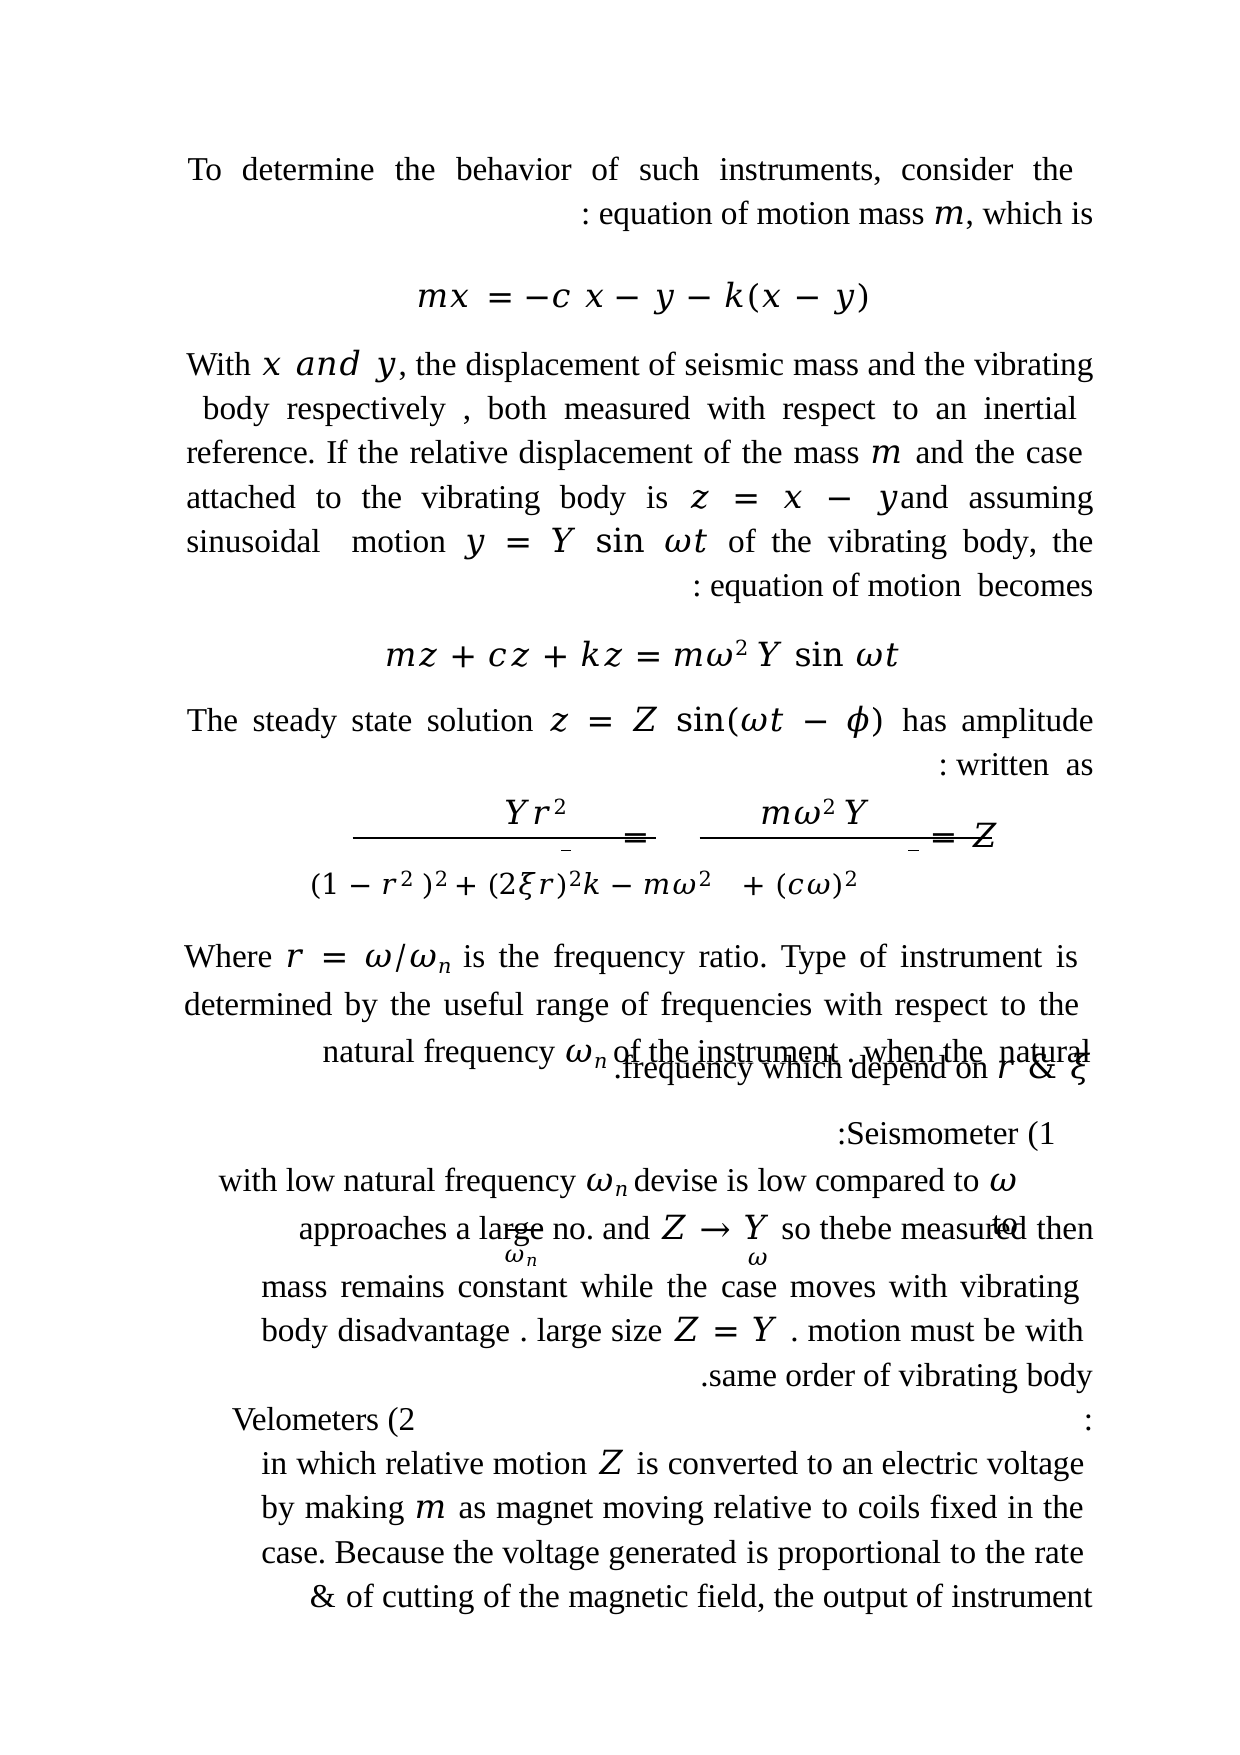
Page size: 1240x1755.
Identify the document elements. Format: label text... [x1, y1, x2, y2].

text_box : [1081, 1395, 1096, 1438]
text_box 𝜔𝑛 [500, 1246, 544, 1258]
text_box 2) Velometers [222, 1395, 418, 1438]
text_box 𝑘 − 𝑚𝜔2 + (𝑐𝜔)2 (1 − 𝑟2 )2 + (2𝜉𝑟)2 Where 𝑟 = 𝜔/𝜔𝑛 is the frequency ratio. Type of instrument is determined by the useful range of frequencies with respect to the natural frequency 𝜔𝑛 of the instrument . when the natural [174, 843, 1104, 1073]
text_box 𝑚𝜔2 𝑌 𝑌𝑟2 [451, 786, 880, 832]
text_box frequency which depend on 𝑟 & 𝜉. 1) Seismometer: with low natural frequency 𝜔𝑛 devise is low compared to 𝜔 to 𝜔 [181, 1043, 1100, 1271]
text_box mass remains constant while the case moves with vibrating body disadvantage . large size 𝑍 = 𝑌 . motion must be with same order of vibrating body. [260, 1258, 1095, 1393]
text_box 𝑍 = = [286, 812, 1002, 843]
text_box be measured then approaches a large no. and 𝑍 → 𝑌 so the [260, 1203, 1096, 1246]
text_box in which relative motion 𝑍 is converted to an electric voltage by making 𝑚 as magnet moving relative to coils fixed in the case. Because the voltage generated is proportional to the rate of cutting of the magnetic field, the output of instrument & [260, 1434, 1095, 1614]
text_box To determine the behavior of such instruments, consider the equation of motion mass 𝑚, which is : 𝑚𝑥 = −𝑐 𝑥 − 𝑦 − 𝑘(𝑥 − 𝑦) With 𝑥 𝑎𝑛𝑑 𝑦, the displacement of seismic mass and the vibrating body respectively , both measured with respect to an inertial reference. If the relative displacement of the mass 𝑚 and the case attached to the vibrating body is 𝑧 = 𝑥 − 𝑦and assuming sinusoidal motion 𝑦 = 𝑌 sin 𝜔𝑡 of the vibrating body, the equation of motion becomes : 𝑚𝑧 + 𝑐𝑧 + 𝑘𝑧 = 𝑚𝜔2 𝑌 sin 𝜔𝑡 The steady state solution 𝑧 = 𝑍 sin(𝜔𝑡 − 𝜙) has amplitude written as : [181, 141, 1100, 783]
